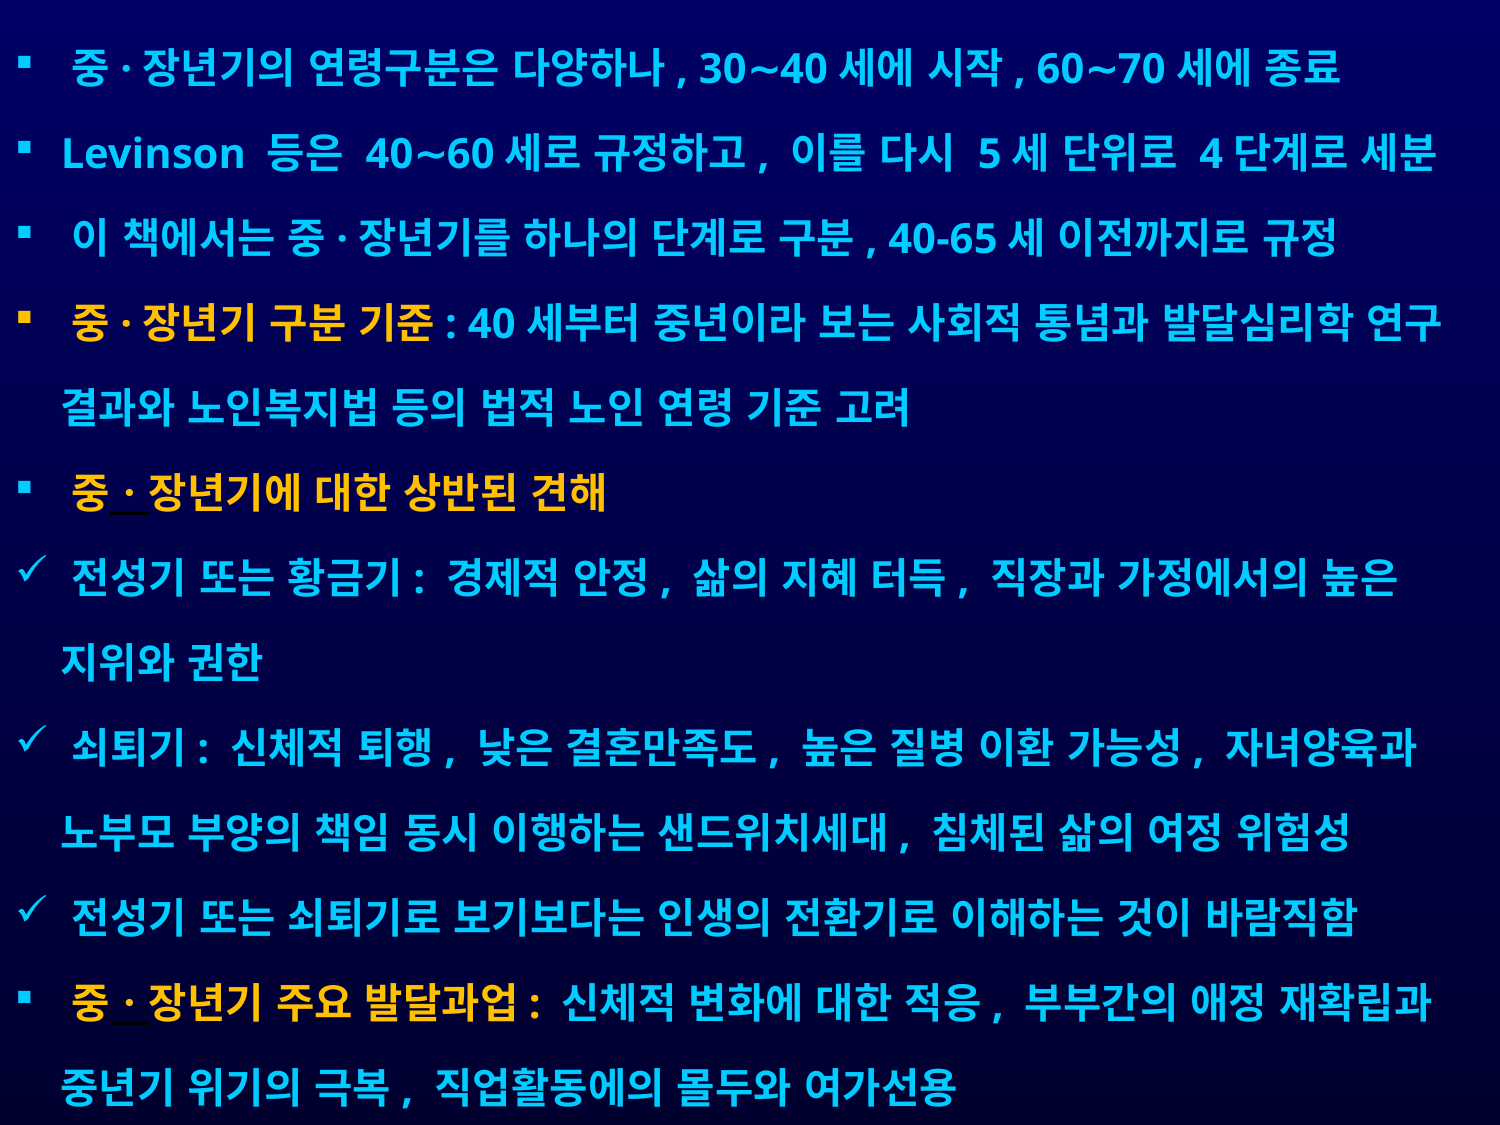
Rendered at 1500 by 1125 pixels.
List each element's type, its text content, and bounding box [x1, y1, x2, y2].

text_box 중·장년기의 연령구분은 다양하나, 30∼40세에 시작, 60∼70세에 종료 Levinson 등은 40∼60세로 규정하고, 이를 다시 5세 단위로 4단계로 세분 이 책에서는 중·장년기를 하나의 단계로 구분, 40-65세 이전까지로 규정 중·장년기 구분 기준: 40세부터 중년이라 보는 사회적 통념과 발달심리학 연구 결과와 노인복지법 등의 법적 노인 연령 기준 고려 중ㆍ장년기에 대한 상반된 견해 전성기 또는 황금기: 경제적 안정, 삶의 지혜 터득, 직장과 가정에서의 높은 지위와 권한 쇠퇴기: 신체적 퇴행, 낮은 결혼만족도, 높은 질병 이환 가능성, 자녀양육과 노부모 부양의 책임 동시 이행하는 샌드위치세대, 침체된 삶의 여정 위험성 전성기 또는 쇠퇴기로 보기보다는 인생의 전환기로 이해하는 것이 바람직함 중ㆍ장년기 주요 발달과업: 신체적 변화에 대한 적응, 부부간의 애정 재확립과 중년기 위기의 극복, 직업활동에의 몰두와 여가선용 [0, 0, 1500, 1120]
